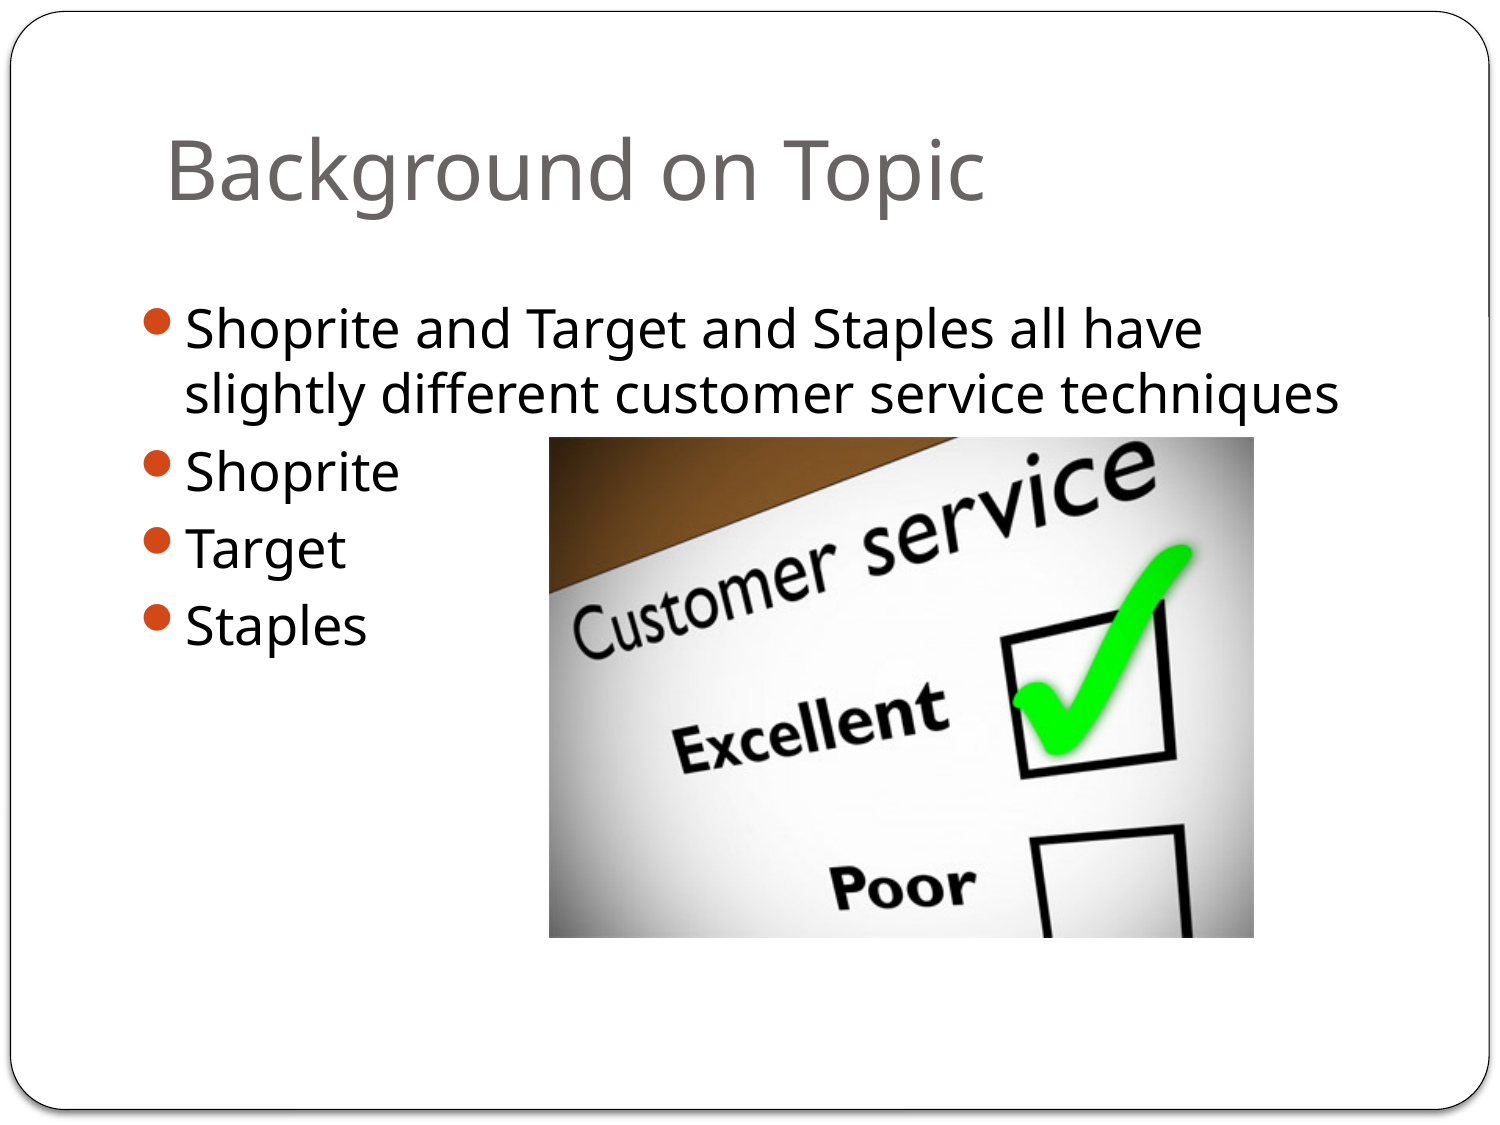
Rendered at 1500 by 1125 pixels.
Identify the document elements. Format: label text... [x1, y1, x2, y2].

list Shoprite and Target and Staples all have slightly different customer service techniques Shoprite Target Staples [125, 287, 1400, 1038]
picture [549, 437, 1254, 938]
title Background on Topic [150, 45, 1425, 233]
